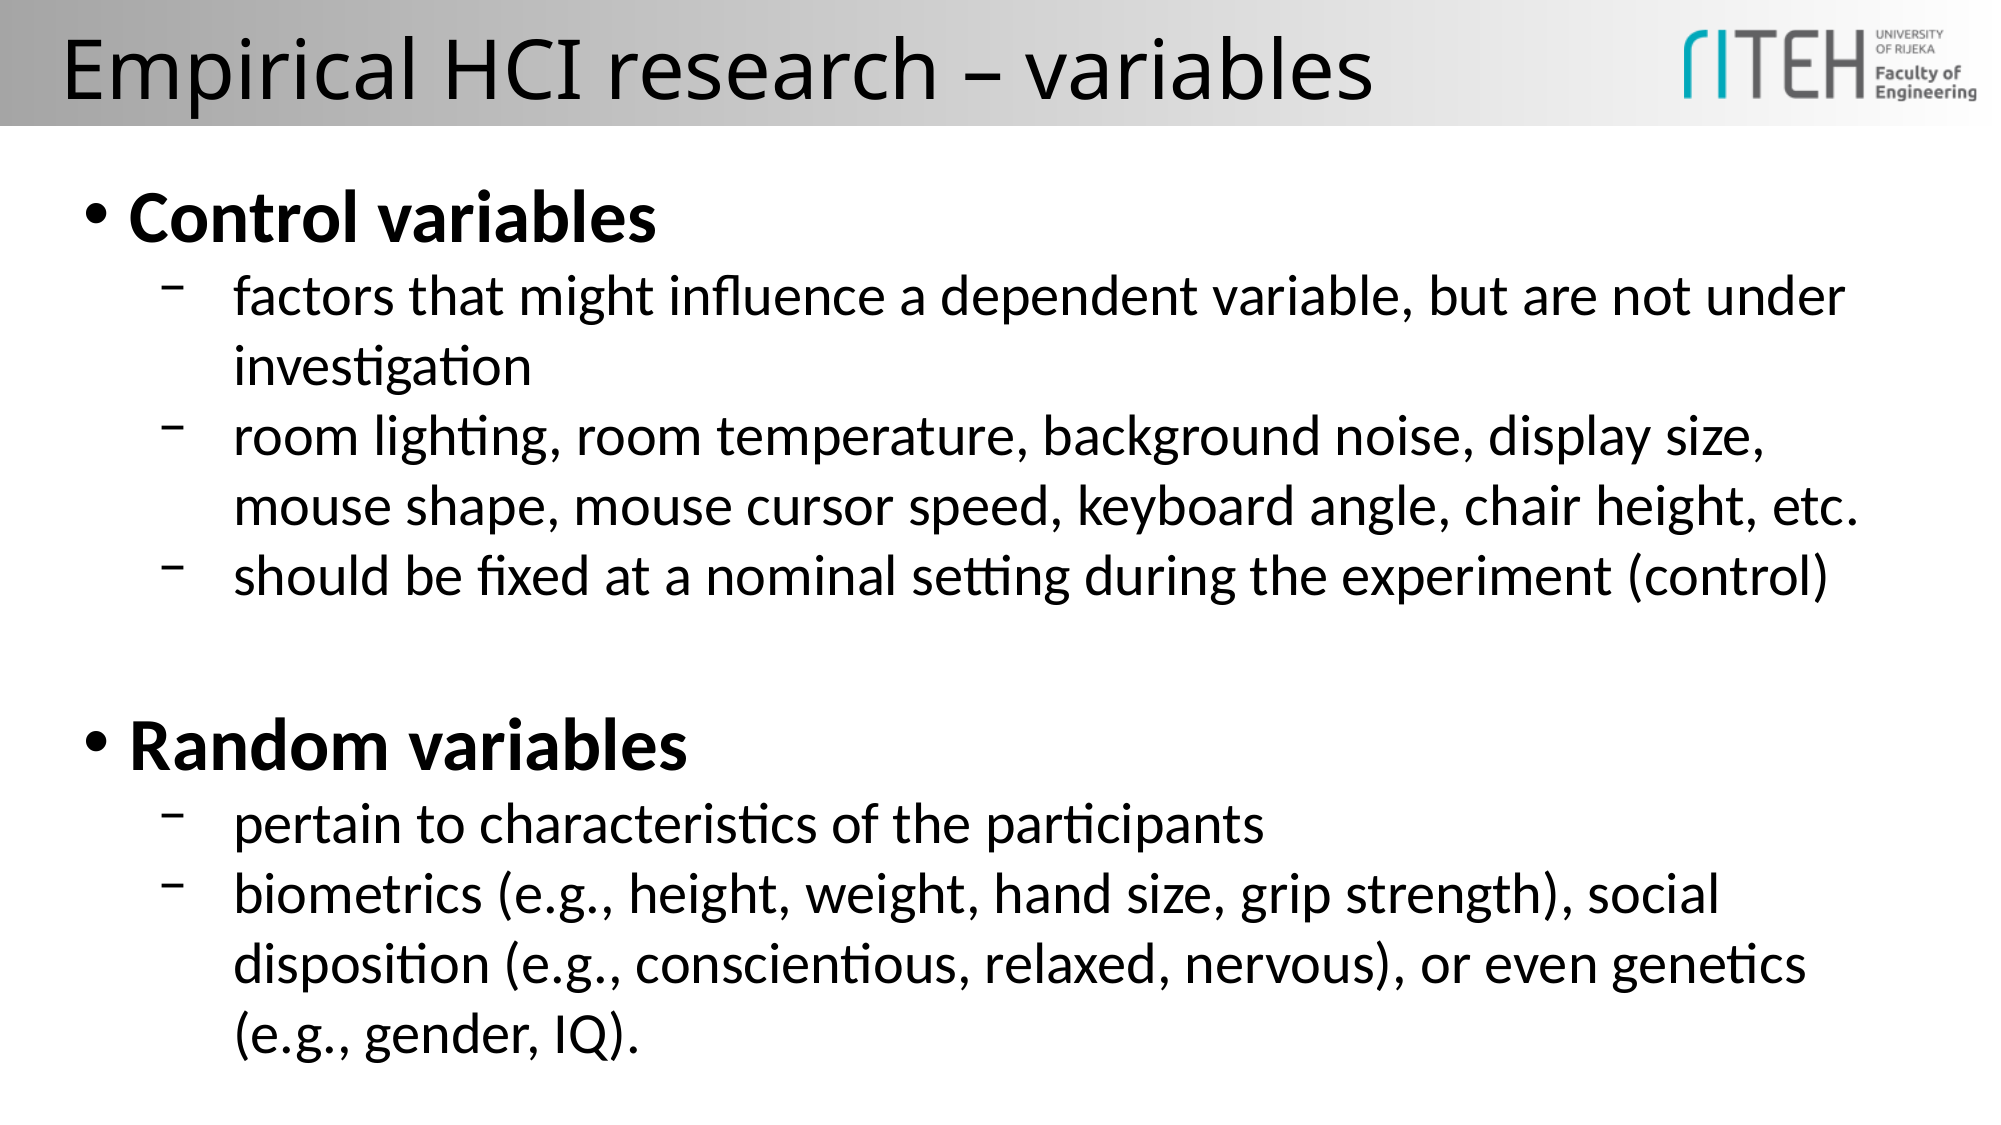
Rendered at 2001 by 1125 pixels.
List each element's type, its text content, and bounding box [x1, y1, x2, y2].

title Empirical HCI research – variables [45, 20, 1601, 126]
text_box [0, 0, 2000, 127]
text_box Random variables pertain to characteristics of the participants biometrics (e.g., height, weight, hand size, grip strength), social disposition (e.g., conscientious, relaxed, nervous), or even genetics (e.g., gender, IQ). [68, 687, 1932, 1073]
picture [1683, 20, 1977, 107]
text_box Control variables factors that might influence a dependent variable, but are not under investigation room lighting, room temperature, background noise, display size, mouse shape, mouse cursor speed, keyboard angle, chair height, etc. should be fixed at a nominal setting during the experiment (control) [68, 159, 1932, 615]
